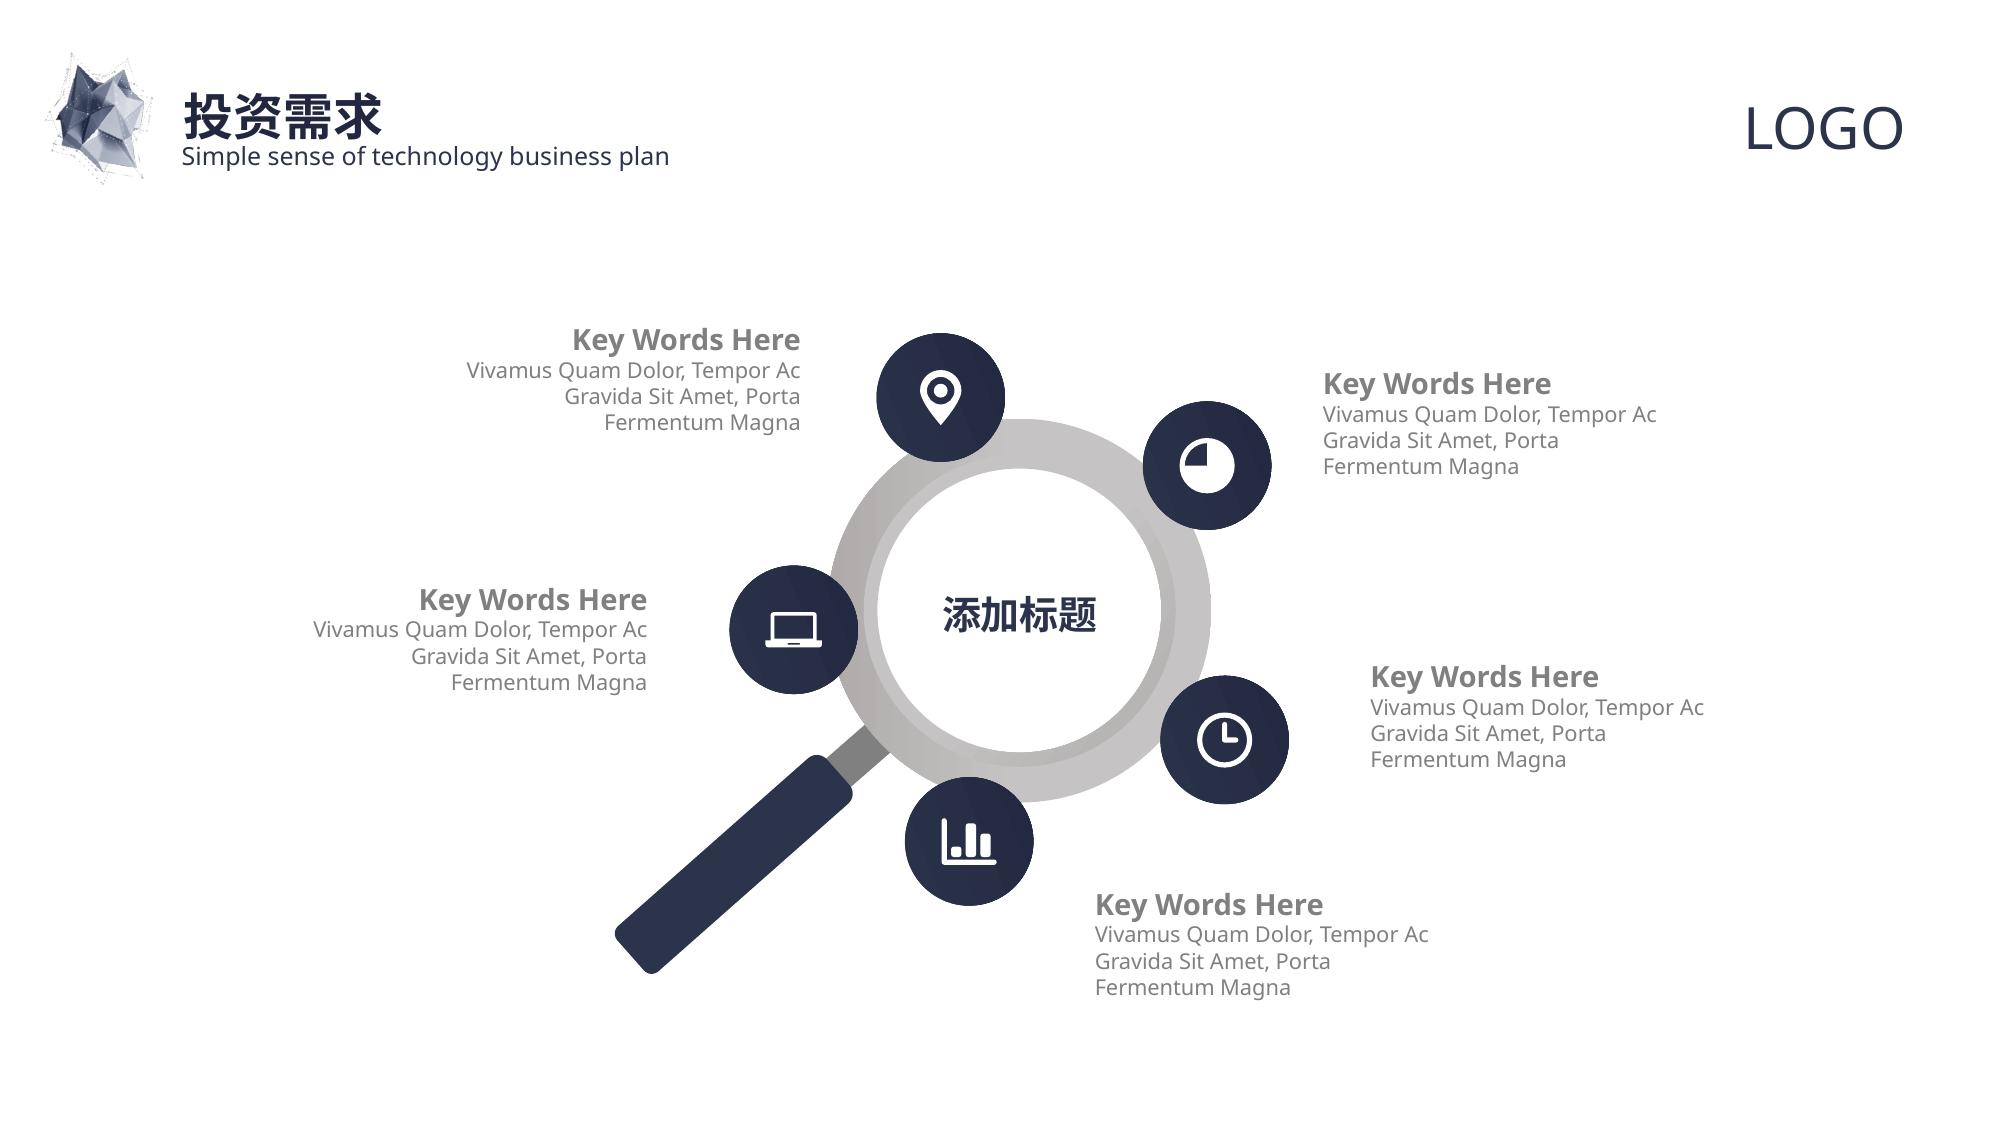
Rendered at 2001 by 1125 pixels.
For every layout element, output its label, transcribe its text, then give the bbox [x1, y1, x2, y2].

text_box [179, 70, 774, 175]
text_box Key Words Here Vivamus Quam Dolor, Tempor Ac Gravida Sit Amet, Porta Fermentum Magna [1308, 322, 1693, 487]
text_box Key Words Here Vivamus Quam Dolor, Tempor Ac Gravida Sit Amet, Porta Fermentum Magna [431, 278, 816, 443]
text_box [597, 333, 1289, 959]
text_box Key Words Here Vivamus Quam Dolor, Tempor Ac Gravida Sit Amet, Porta Fermentum Magna [1355, 616, 1741, 780]
text_box Key Words Here Vivamus Quam Dolor, Tempor Ac Gravida Sit Amet, Porta Fermentum Magna [1080, 843, 1465, 1008]
picture [0, 0, 188, 236]
text_box Key Words Here Vivamus Quam Dolor, Tempor Ac Gravida Sit Amet, Porta Fermentum Magna [278, 538, 597, 703]
